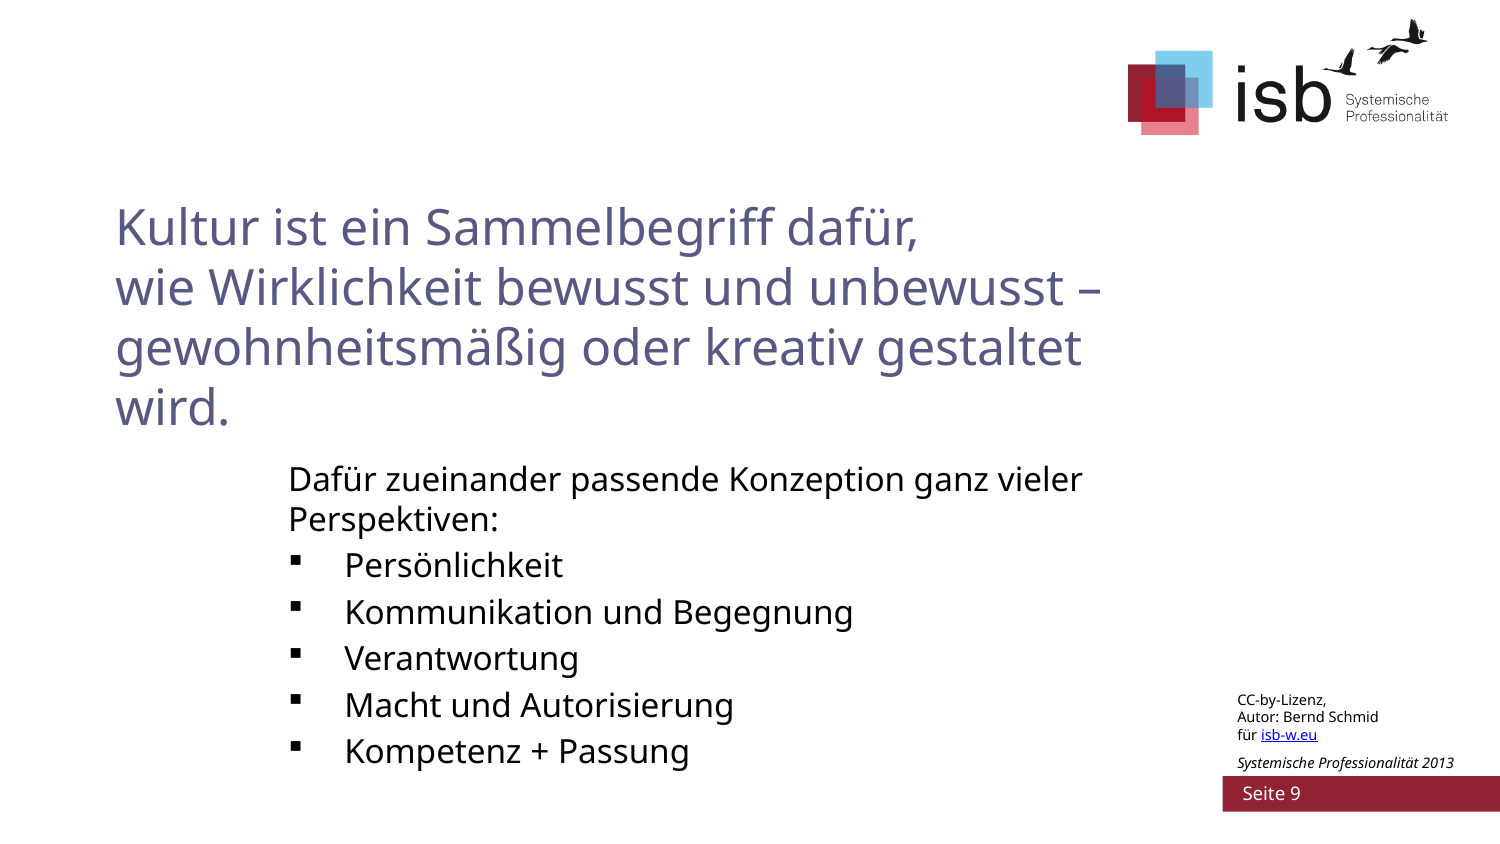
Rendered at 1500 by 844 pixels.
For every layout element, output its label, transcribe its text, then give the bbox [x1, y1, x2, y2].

text_box CC-by-Lizenz, Autor: Bernd Schmid für isb-w.eu Systemische Professionalität 2013 [1222, 543, 1500, 844]
list Dafür zueinander passende Konzeption ganz vieler Perspektiven: Persönlichkeit Kommunikation und Begegnung Verantwortung Macht und Autorisierung Kompetenz + Passung [100, 281, 1223, 812]
title Kultur ist ein Sammelbegriff dafür, wie Wirklichkeit bewusst und unbewusst – gewohnheitsmäßig oder kreativ gestaltet wird. [100, 67, 1223, 281]
picture [1128, 14, 1461, 139]
